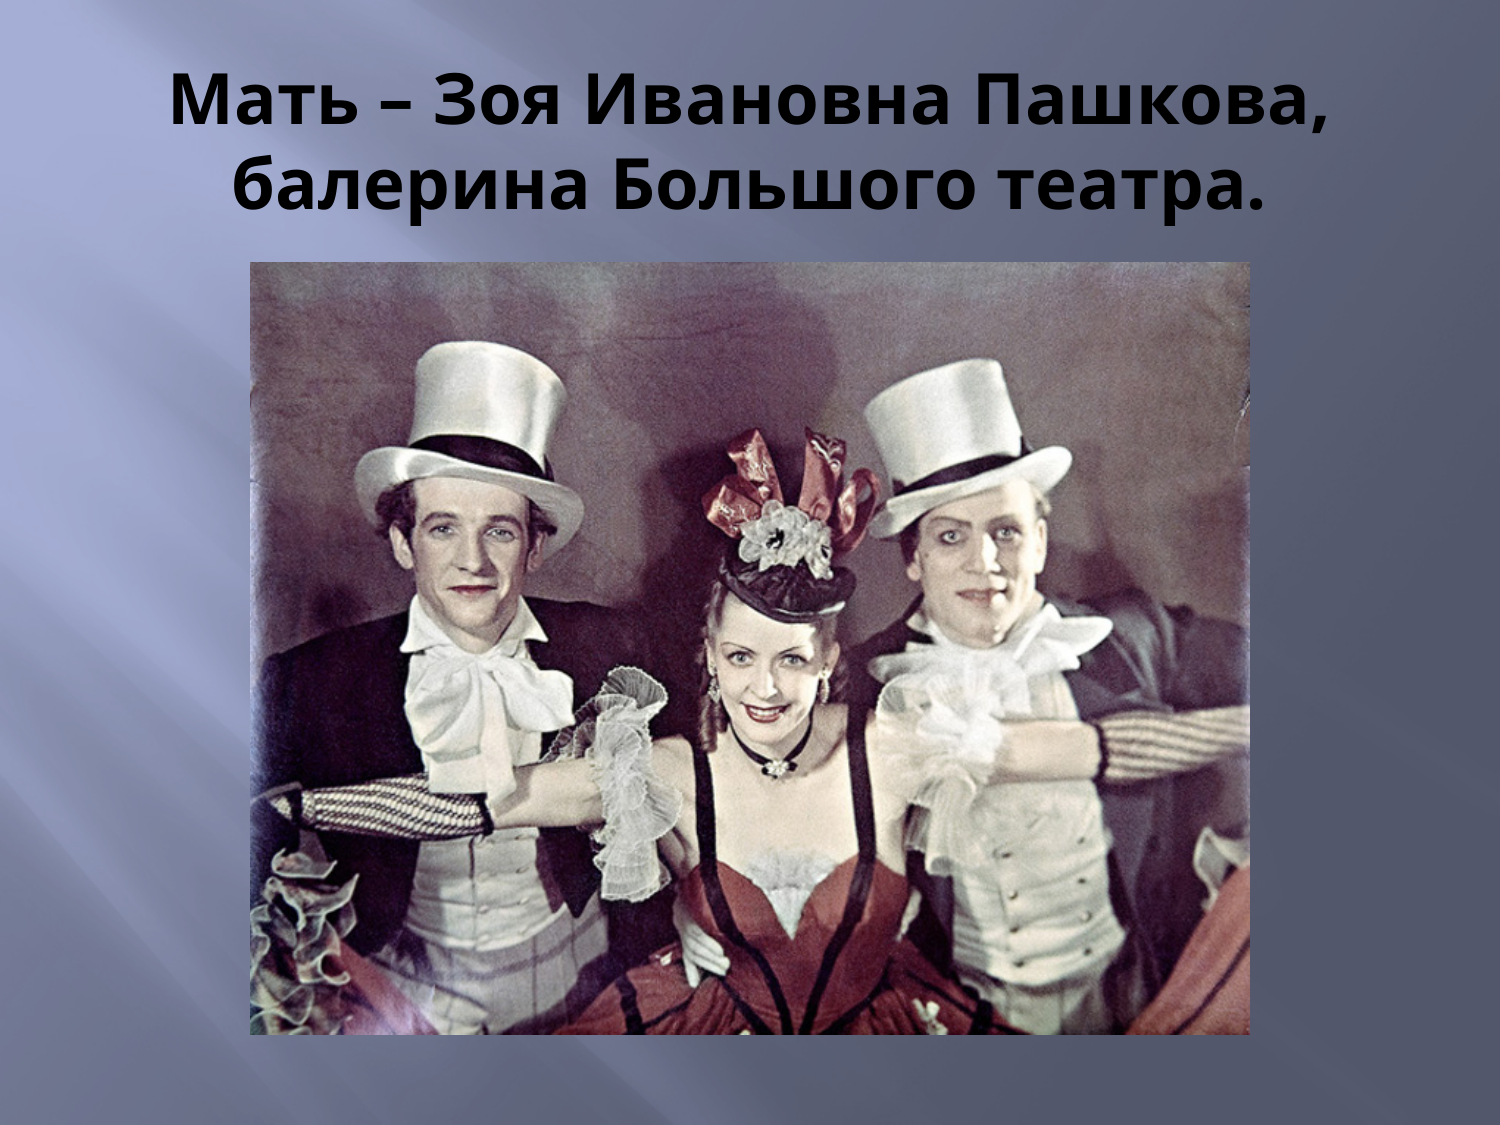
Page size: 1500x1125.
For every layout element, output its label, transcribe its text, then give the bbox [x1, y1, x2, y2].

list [250, 262, 1250, 1036]
title Мать – Зоя Ивановна Пашкова, балерина Большого театра. [75, 45, 1425, 233]
